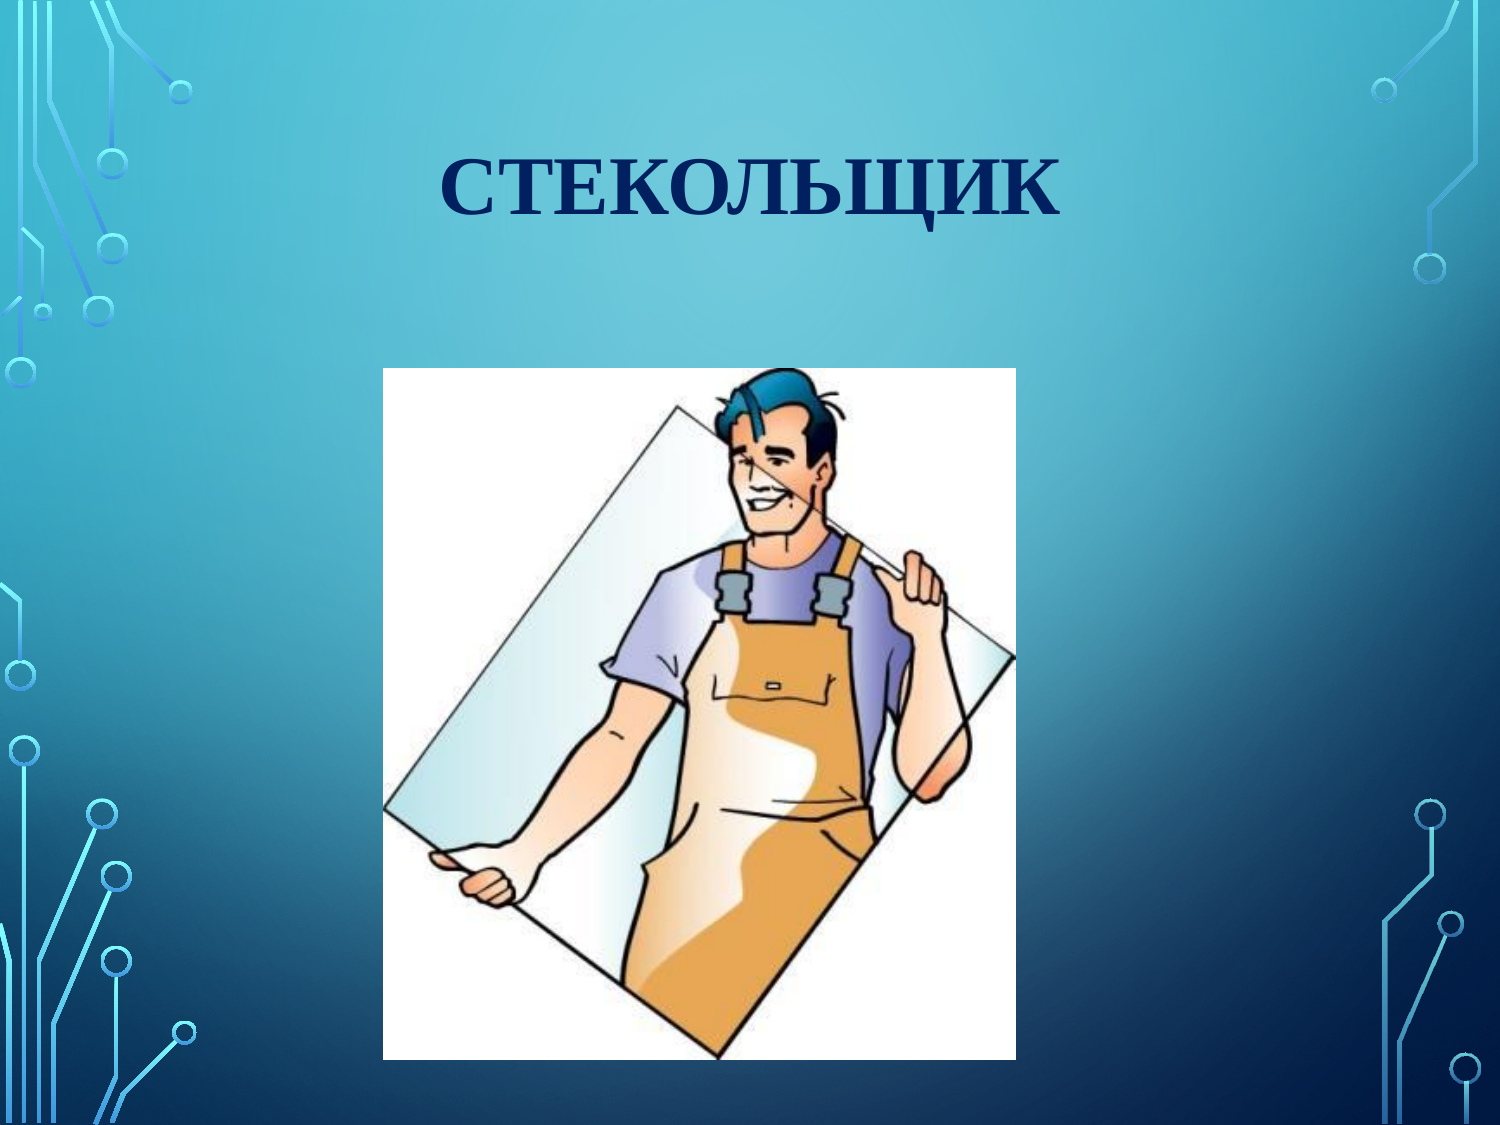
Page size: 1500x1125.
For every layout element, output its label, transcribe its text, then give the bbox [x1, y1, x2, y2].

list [383, 368, 1016, 1060]
title стекольщик [140, 30, 1360, 344]
